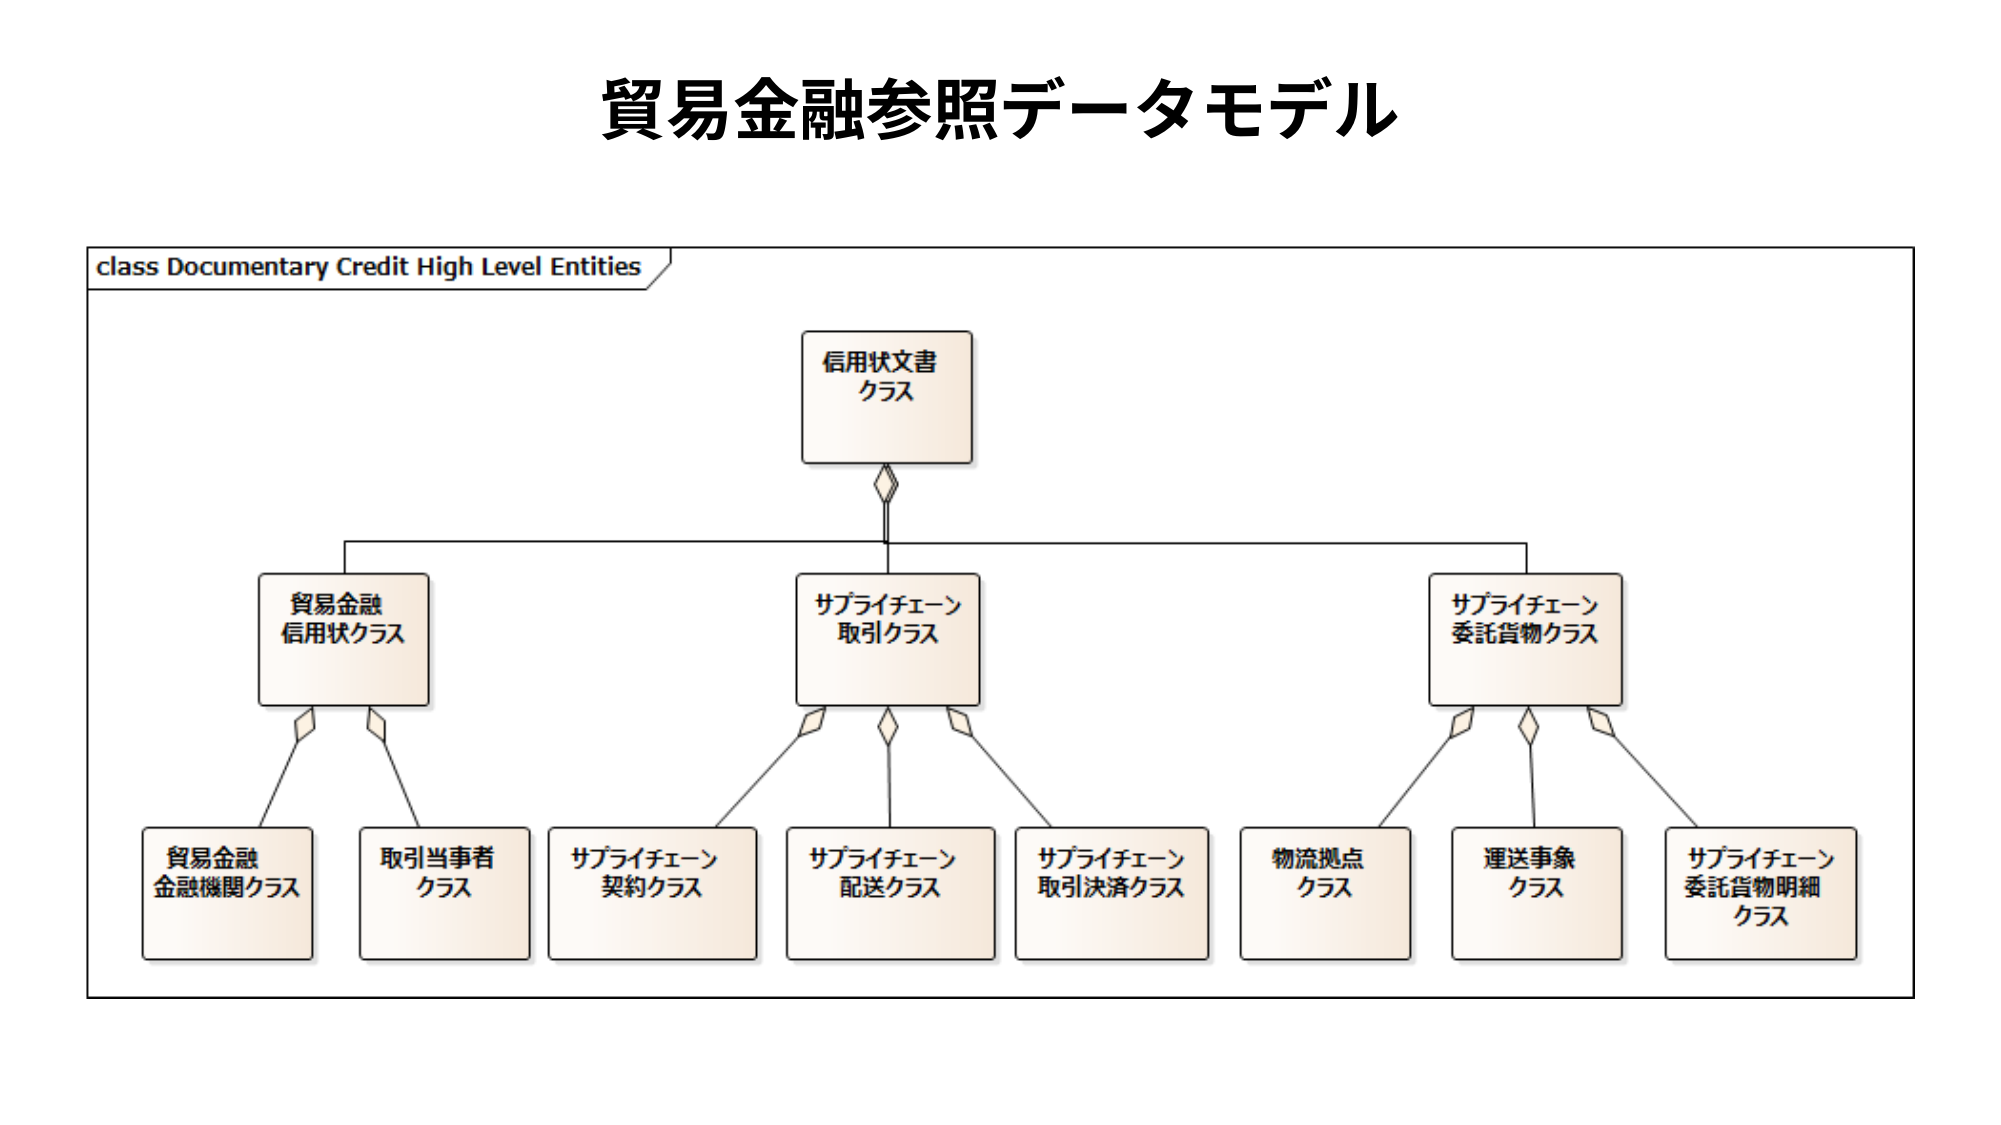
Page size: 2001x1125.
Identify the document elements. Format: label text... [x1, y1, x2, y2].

text_box 貿易金融参照データモデル [397, 60, 1602, 156]
picture [85, 245, 1915, 999]
